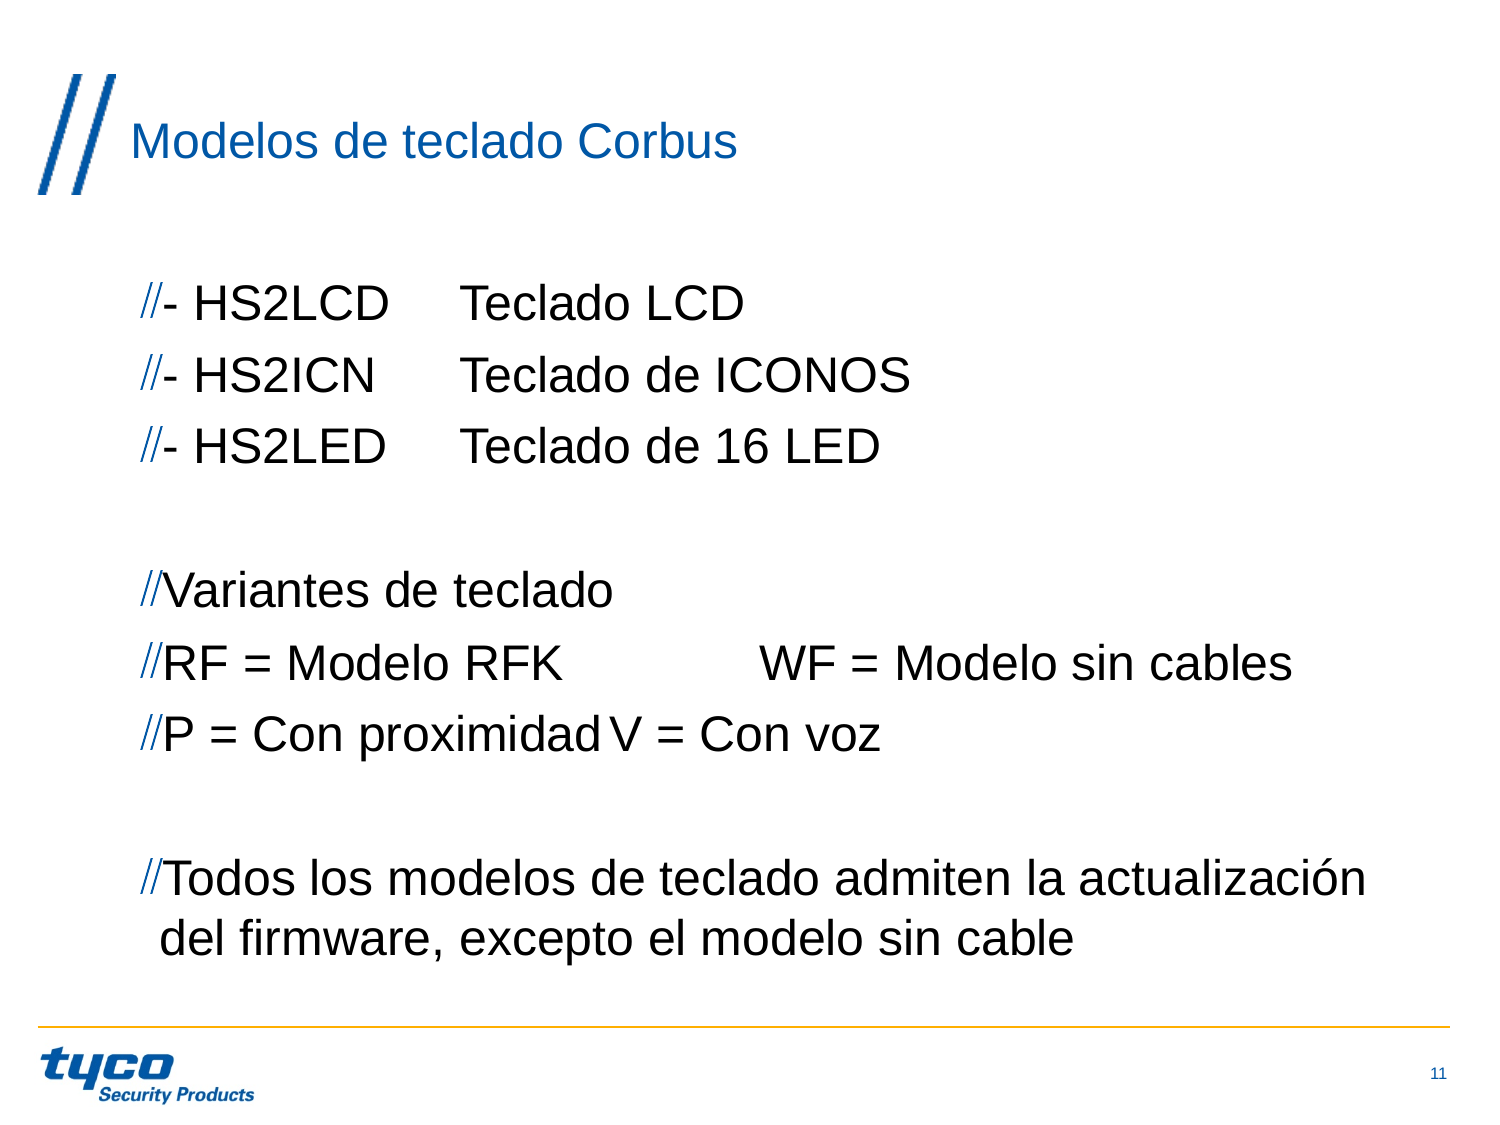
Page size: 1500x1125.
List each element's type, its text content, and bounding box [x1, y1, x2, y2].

title Modelos de teclado Corbus [115, 44, 1426, 233]
picture [140, 282, 176, 318]
picture [140, 570, 176, 606]
picture [140, 426, 176, 462]
picture [140, 642, 176, 678]
picture [140, 858, 176, 894]
text_box [97, 1061, 228, 1091]
picture [37, 74, 115, 195]
slide_number 11 [1387, 1042, 1463, 1103]
picture [34, 1040, 260, 1107]
picture [140, 354, 176, 390]
list - HS2LCD Teclado LCD - HS2ICN Teclado de ICONOS - HS2LED Teclado de 16 LED Variantes de teclado RF = Modelo RFK WF = Modelo sin cables P = Con proximidad V = Con voz Todos los modelos de teclado admiten la actualización del firmware, excepto el modelo sin cable [124, 262, 1426, 976]
picture [140, 714, 176, 750]
